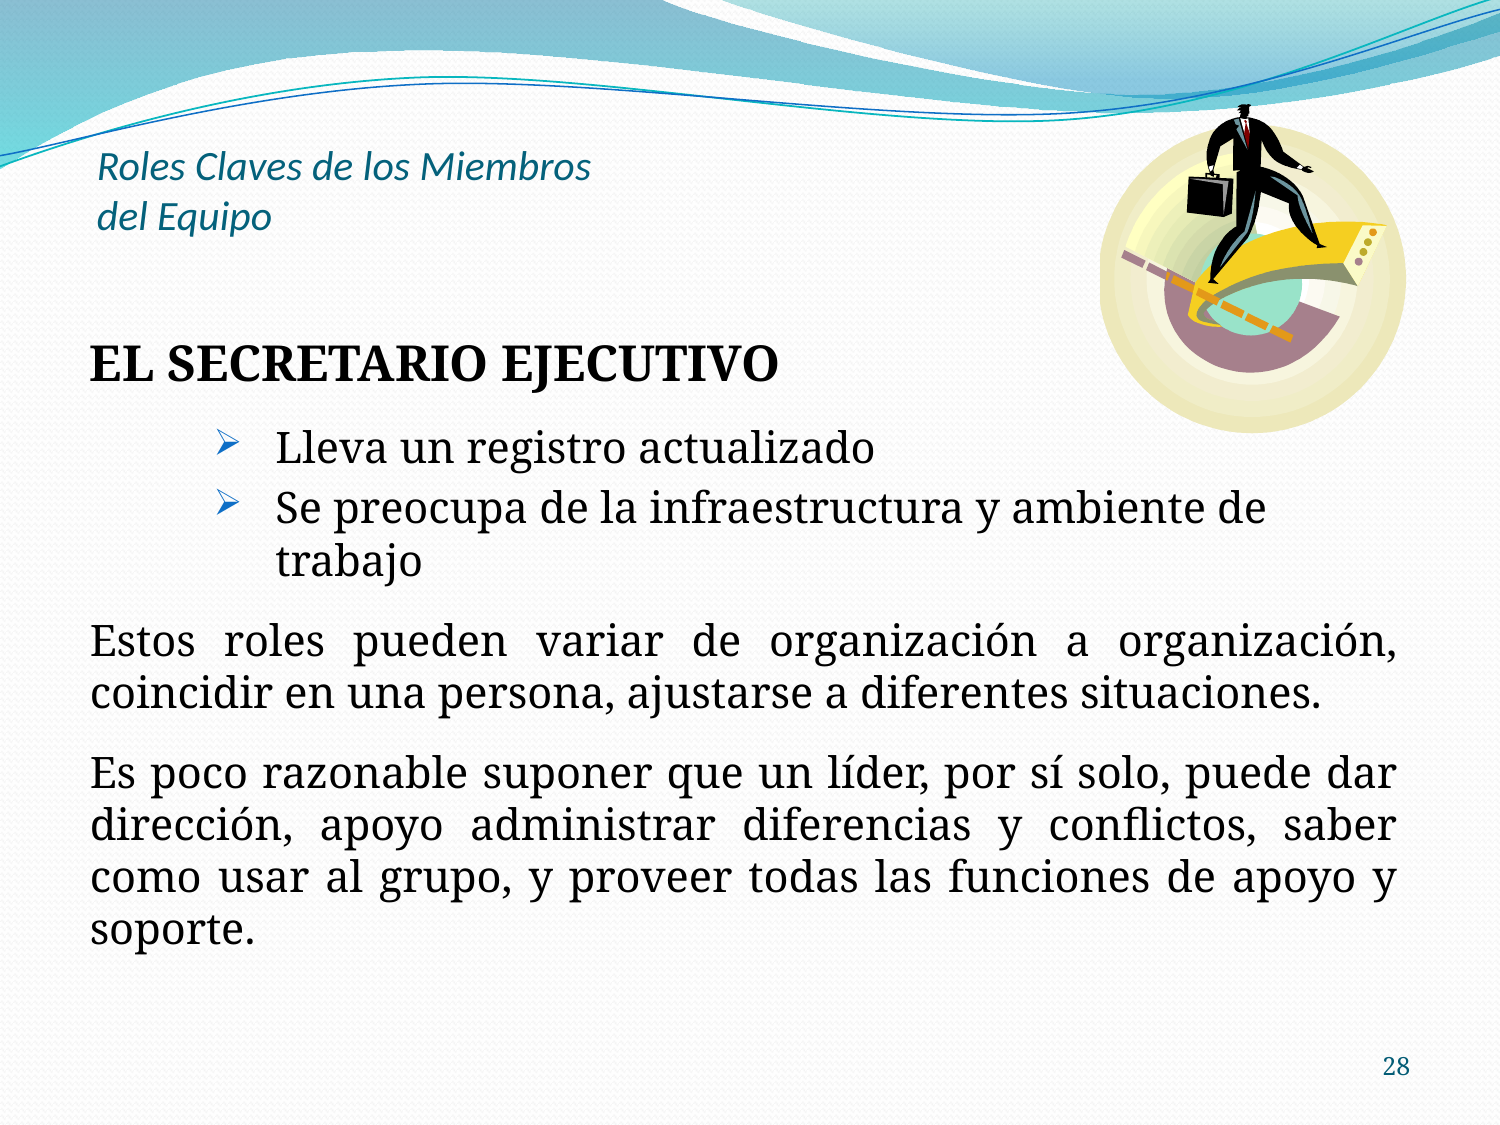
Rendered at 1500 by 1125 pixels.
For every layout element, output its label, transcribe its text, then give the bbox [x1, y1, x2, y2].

list EL SECRETARIO EJECUTIVO Lleva un registro actualizado Se preocupa de la infraestructura y ambiente de trabajo Estos roles pueden variar de organización a organización, coincidir en una persona, ajustarse a diferentes situaciones. Es poco razonable suponer que un líder, por sí solo, puede dar dirección, apoyo administrar diferencias y conflictos, saber como usar al grupo, y proveer todas las funciones de apoyo y soporte. [74, 324, 1413, 962]
title Roles Claves de los Miembros del Equipo [81, 116, 1092, 247]
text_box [1099, 99, 1425, 453]
slide_number 28 [1050, 1042, 1426, 1103]
